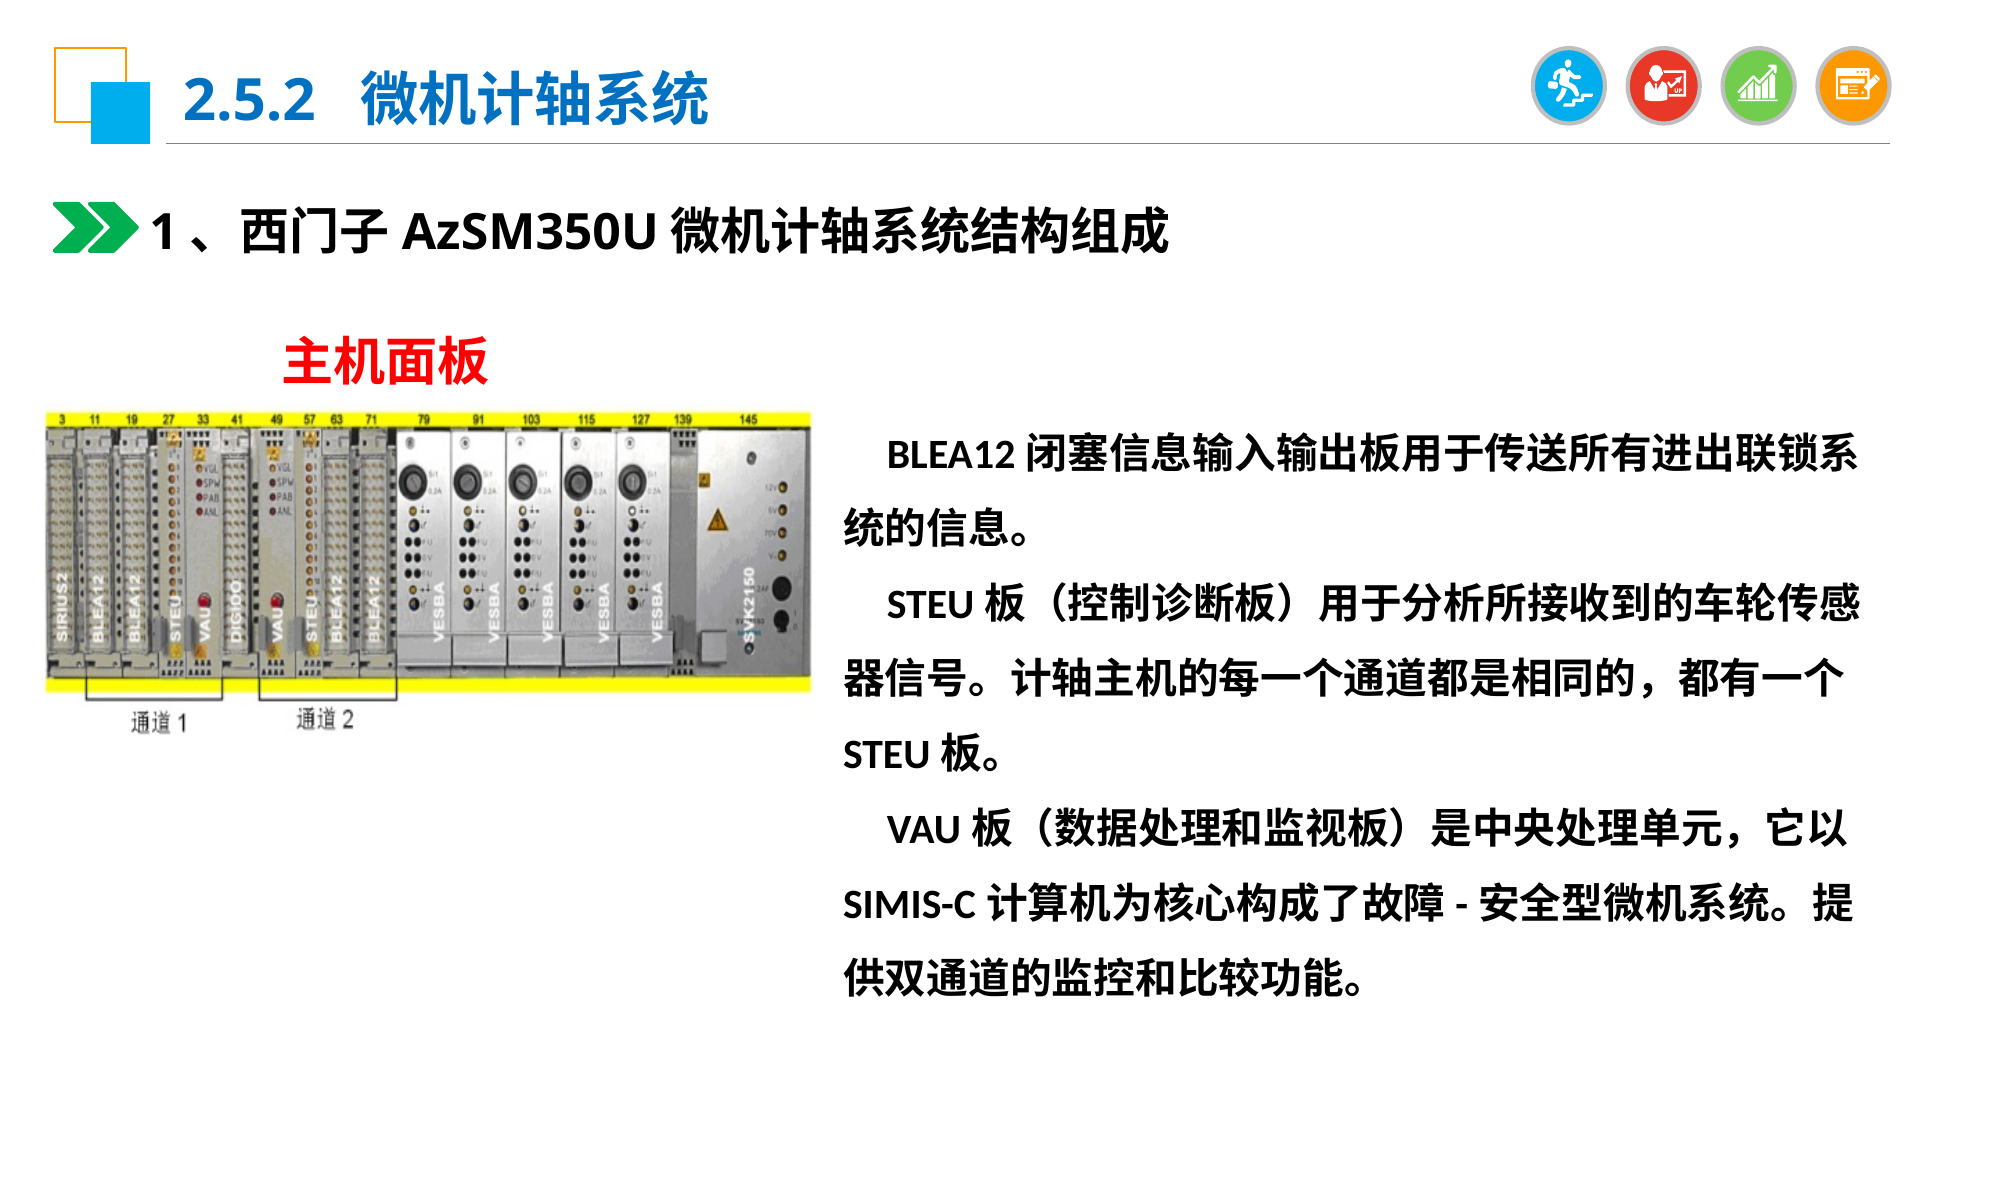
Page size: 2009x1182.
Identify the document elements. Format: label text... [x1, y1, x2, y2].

picture [42, 402, 817, 744]
text_box 主机面板 [267, 321, 505, 399]
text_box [54, 191, 1184, 269]
text_box 2.5.2 微机计轴系统 [162, 51, 731, 142]
text_box BLEA12闭塞信息输入输出板用于传送所有进出联锁系统的信息。 STEU板（控制诊断板）用于分析所接收到的车轮传感器信号。计轴主机的每一个通道都是相同的，都有一个STEU板。 VAU板（数据处理和监视板）是中央处理单元，它以SIMIS-C计算机为核心构成了故障-安全型微机系统。提供双通道的监控和比较功能。 [828, 394, 1907, 1085]
